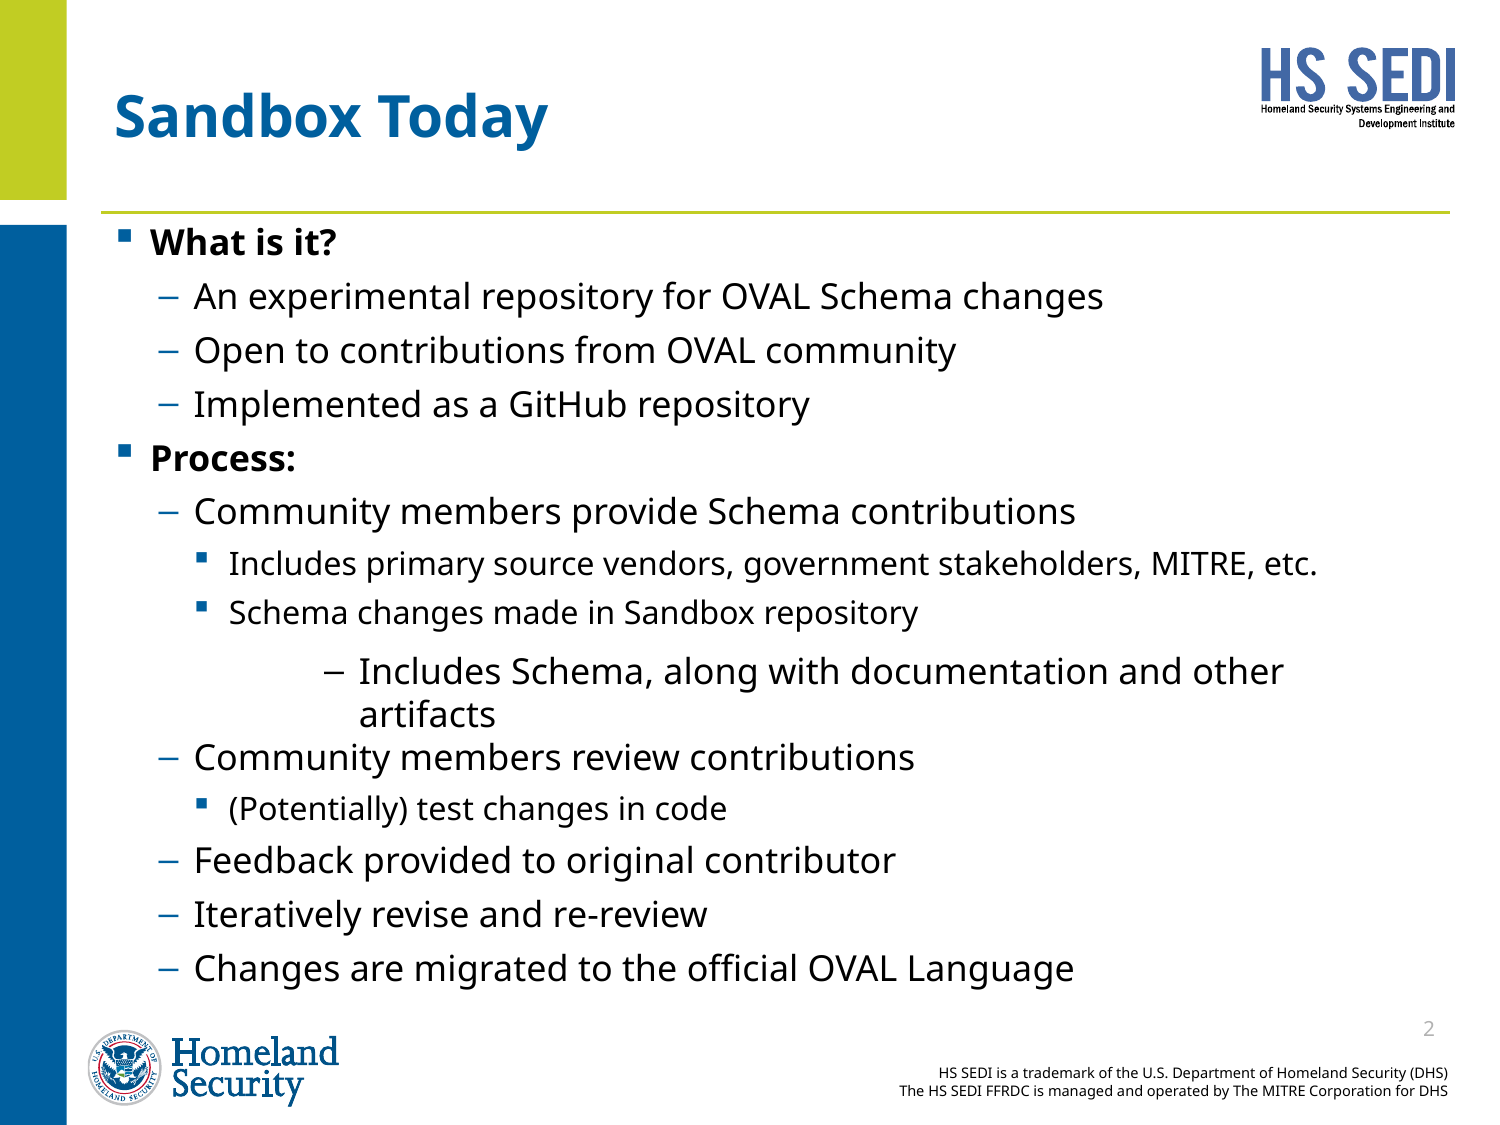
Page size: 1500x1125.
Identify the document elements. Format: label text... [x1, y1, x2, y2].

list What is it? An experimental repository for OVAL Schema changes Open to contributions from OVAL community Implemented as a GitHub repository Process: Community members provide Schema contributions Includes primary source vendors, government stakeholders, MITRE, etc. Schema changes made in Sandbox repository Includes Schema, along with documentation and other artifacts Community members review contributions (Potentially) test changes in code Feedback provided to original contributor Iteratively revise and re-review Changes are migrated to the official OVAL Language [99, 212, 1363, 1002]
slide_number 2 [1368, 1021, 1450, 1052]
title Sandbox Today [99, 45, 1248, 188]
